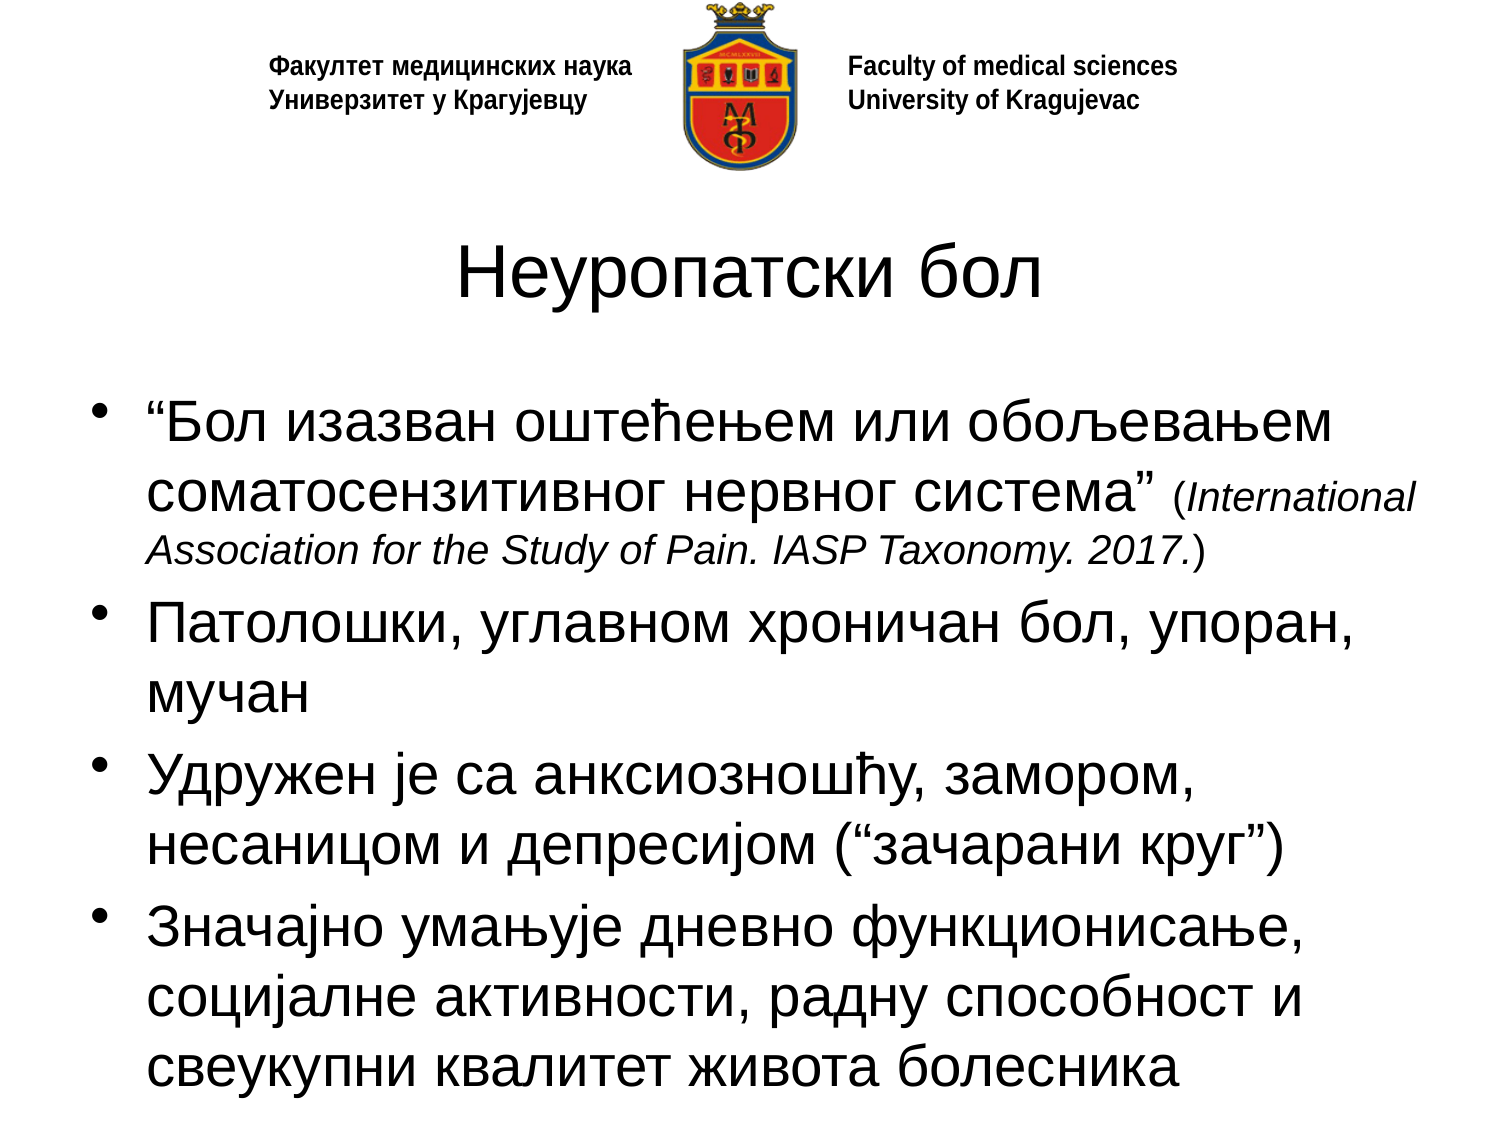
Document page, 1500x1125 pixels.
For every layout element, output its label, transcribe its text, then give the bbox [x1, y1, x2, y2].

list “Бол изазван оштећењем или обољевањем соматосензитивног нервног система” (International Association for the Study of Pain. IASP Taxonomy. 2017.) Патолошки, углавном хроничан бол, упоран, мучан Удружен је са анксиозношћу, замором, несаницом и депресијом (“зачарани круг”) Значајно умањује дневно функционисање, социјалне активности, радну способност и свеукупни квалитет живота болесника [74, 374, 1436, 1125]
title Неуропатски бол [74, 173, 1426, 362]
